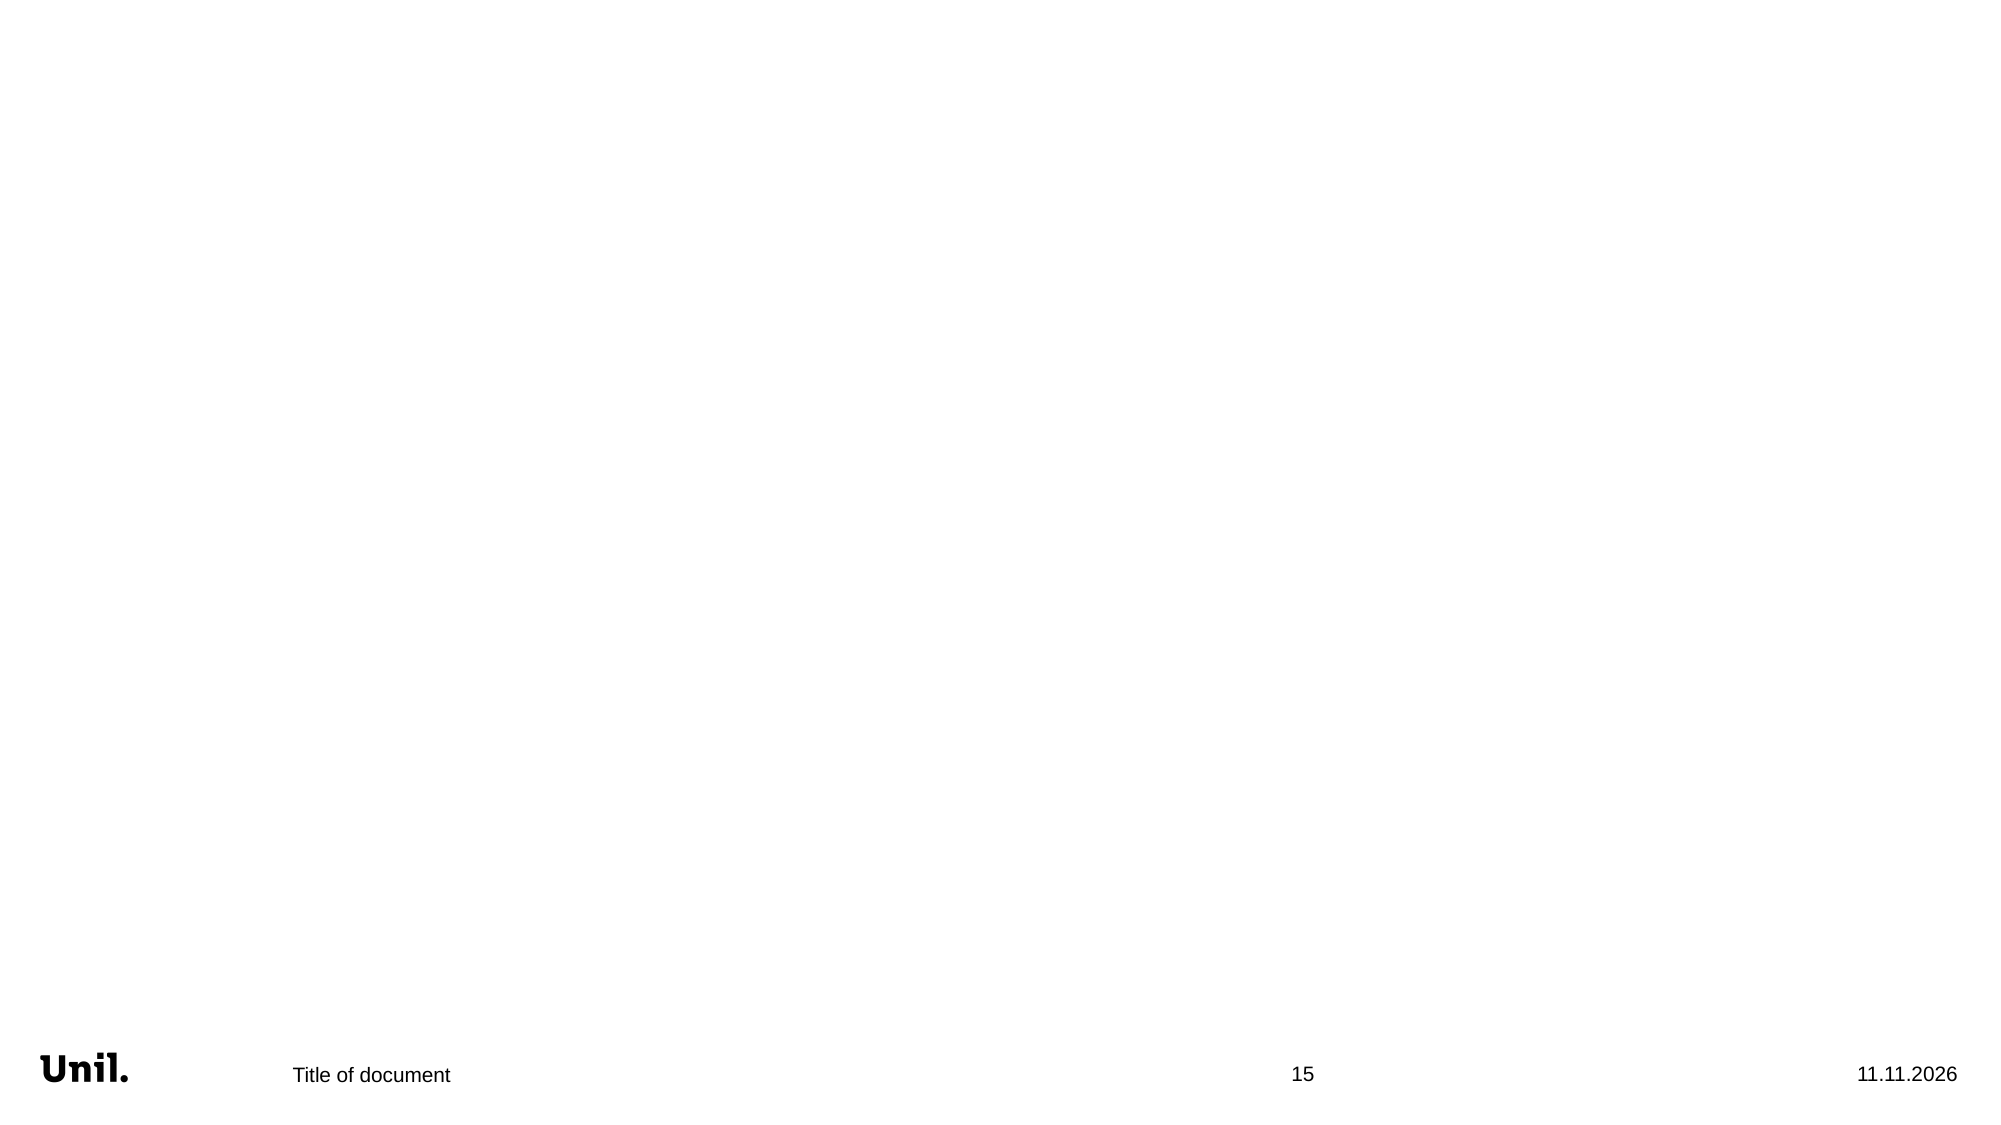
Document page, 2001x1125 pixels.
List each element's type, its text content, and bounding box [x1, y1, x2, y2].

slide_number 15 [1250, 1037, 1355, 1086]
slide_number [1789, 1026, 1958, 1086]
picture [27, 1042, 141, 1095]
footer Title of document [292, 1011, 1048, 1087]
